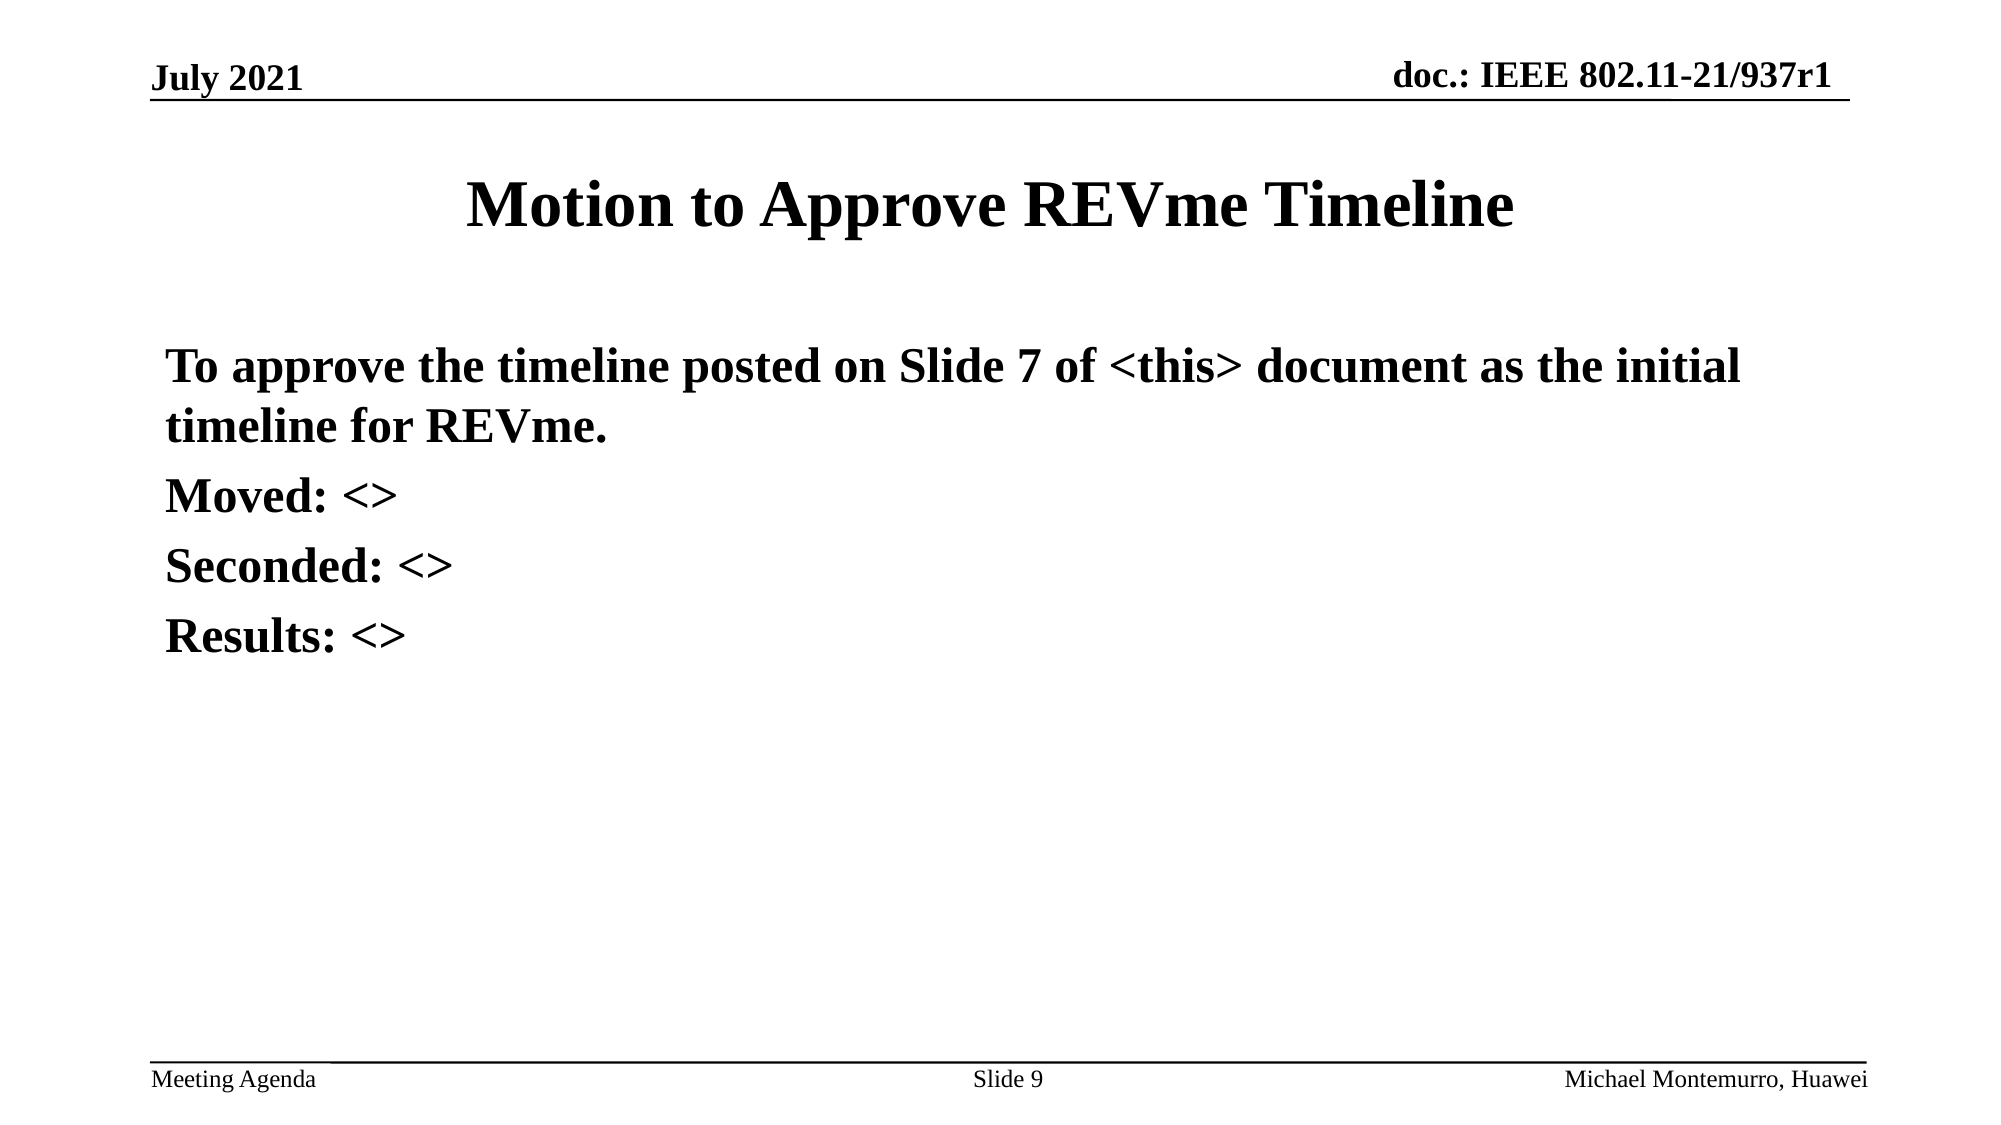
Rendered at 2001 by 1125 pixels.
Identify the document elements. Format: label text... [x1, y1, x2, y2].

list To approve the timeline posted on Slide 7 of <this> document as the initial timeline for REVme. Moved: <> Seconded: <> Results: <> [150, 324, 1850, 1000]
footer Michael Montemurro, Huawei [1266, 1061, 1869, 1093]
slide_number Slide 9 [972, 1061, 1045, 1093]
title Motion to Approve REVme Timeline [150, 112, 1850, 288]
